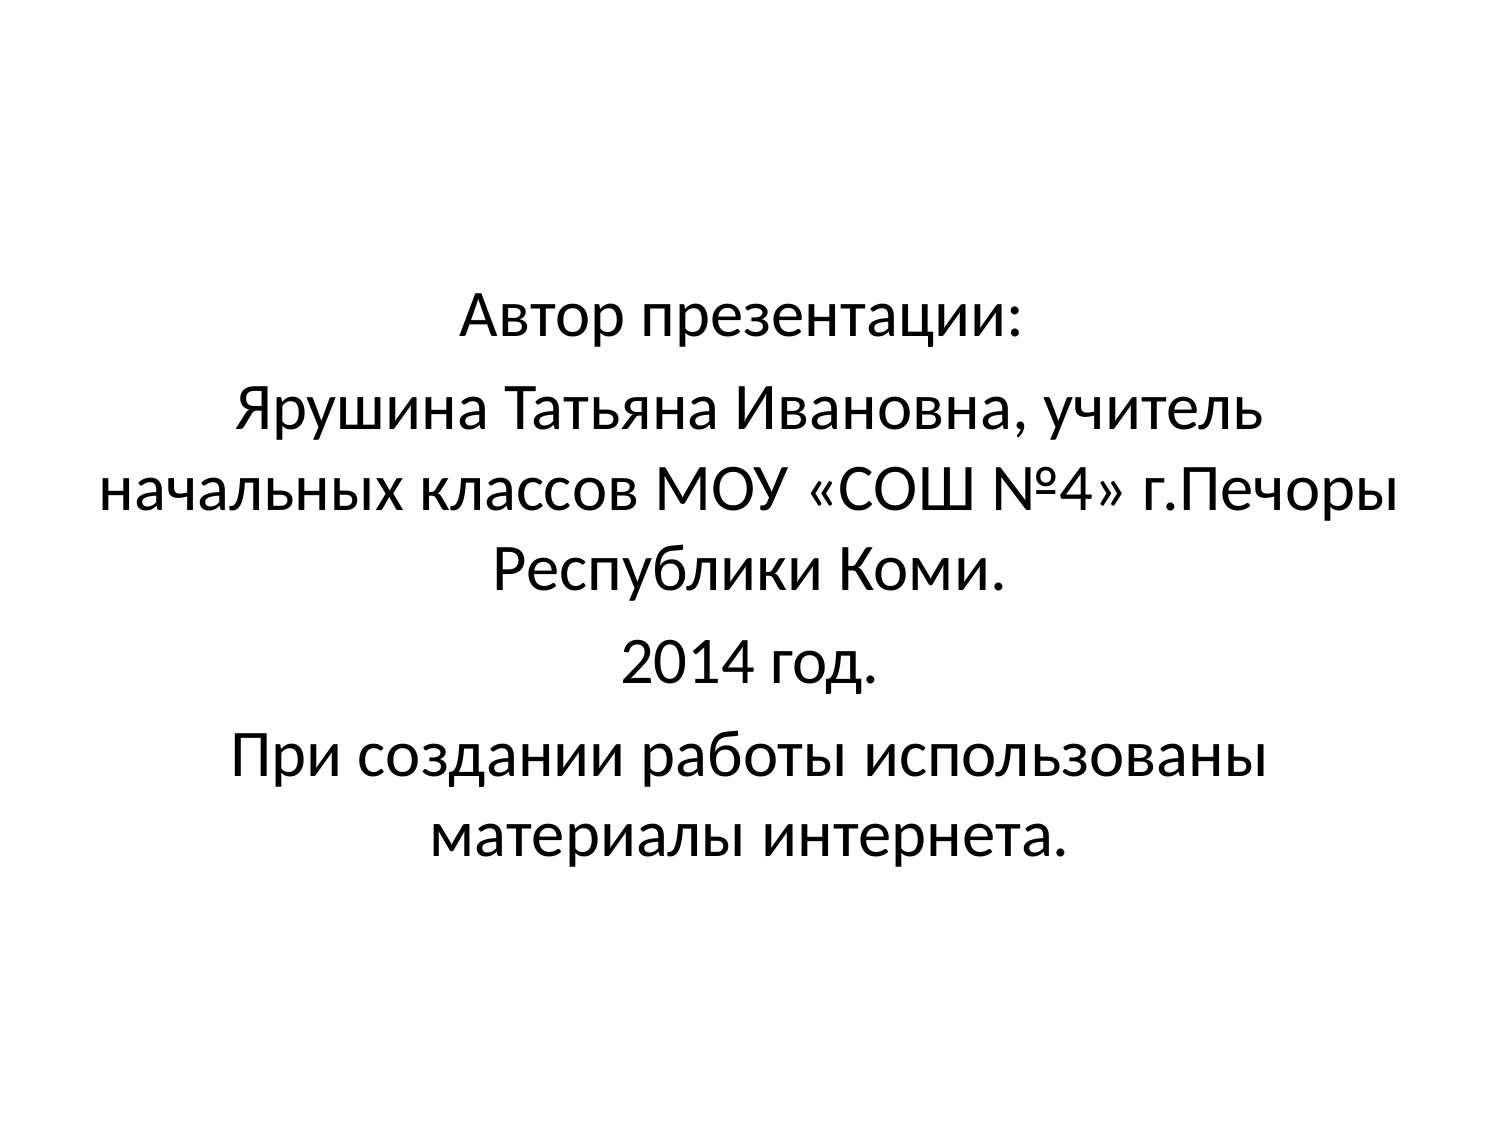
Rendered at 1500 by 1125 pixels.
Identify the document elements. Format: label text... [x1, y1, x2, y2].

list Автор презентации: Ярушина Татьяна Ивановна, учитель начальных классов МОУ «СОШ №4» г.Печоры Республики Коми. 2014 год. При создании работы использованы материалы интернета. [75, 262, 1425, 1005]
